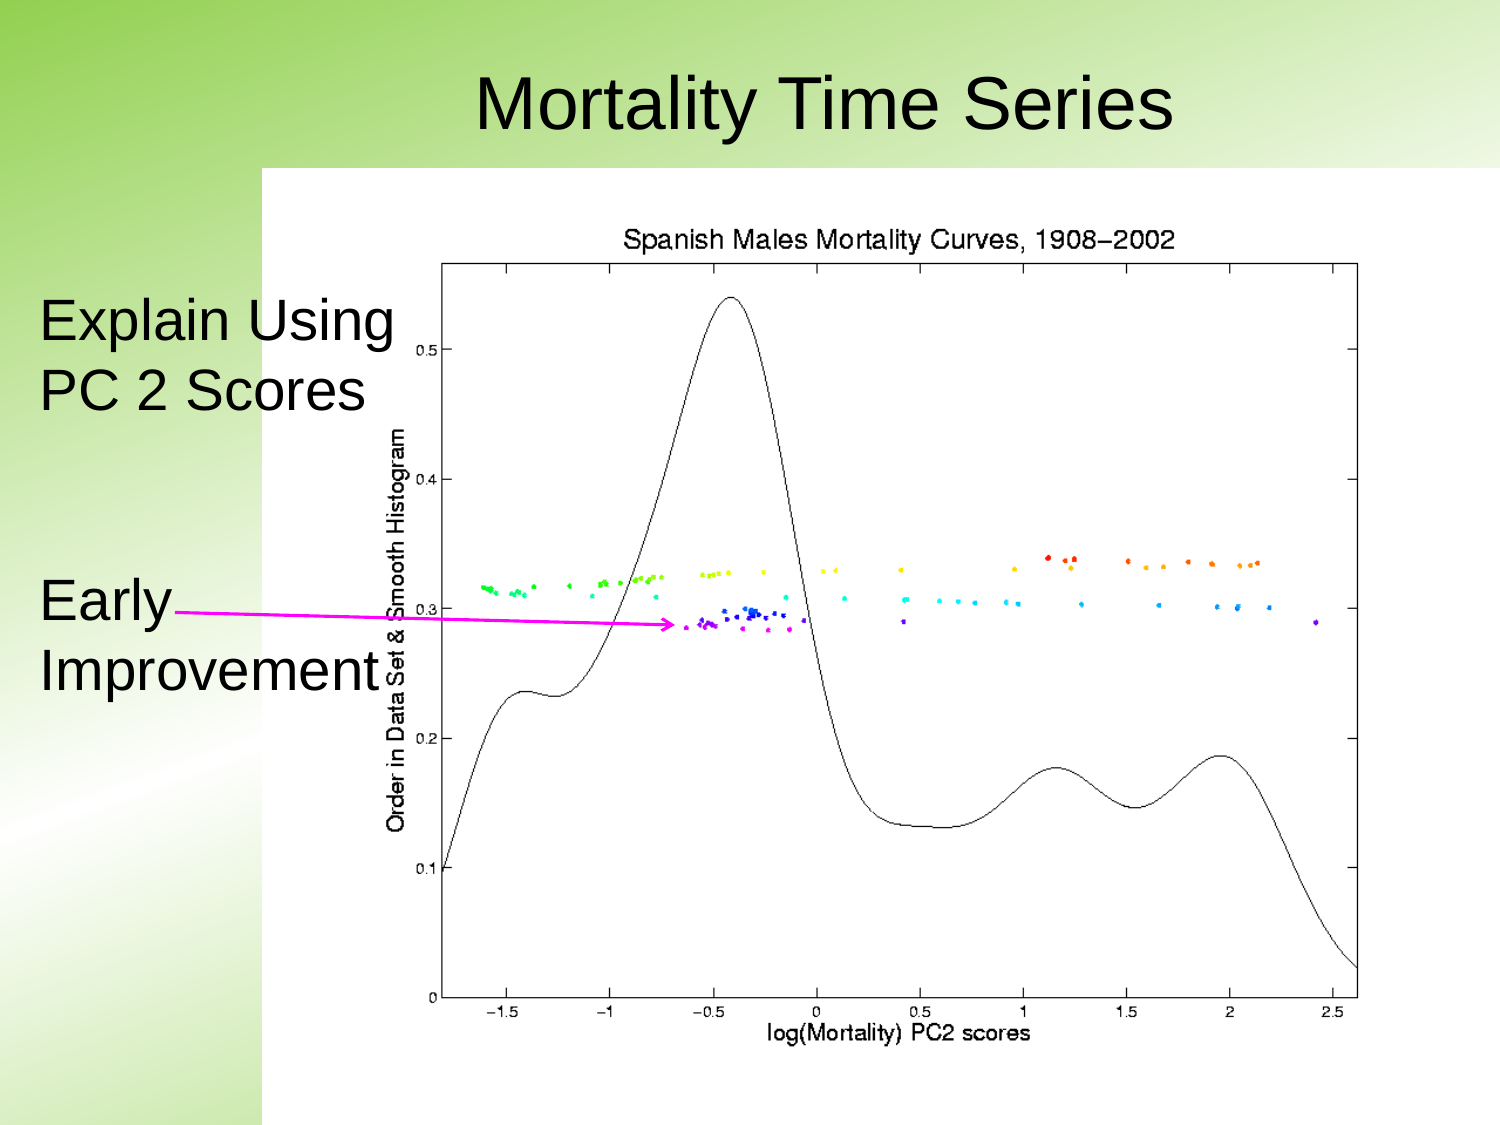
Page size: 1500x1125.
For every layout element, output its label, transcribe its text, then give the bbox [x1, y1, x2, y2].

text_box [174, 612, 676, 626]
text_box Explain Using PC 2 Scores Early Improvement [24, 275, 256, 780]
picture [261, 168, 1500, 1125]
title Mortality Time Series [187, 37, 1463, 163]
